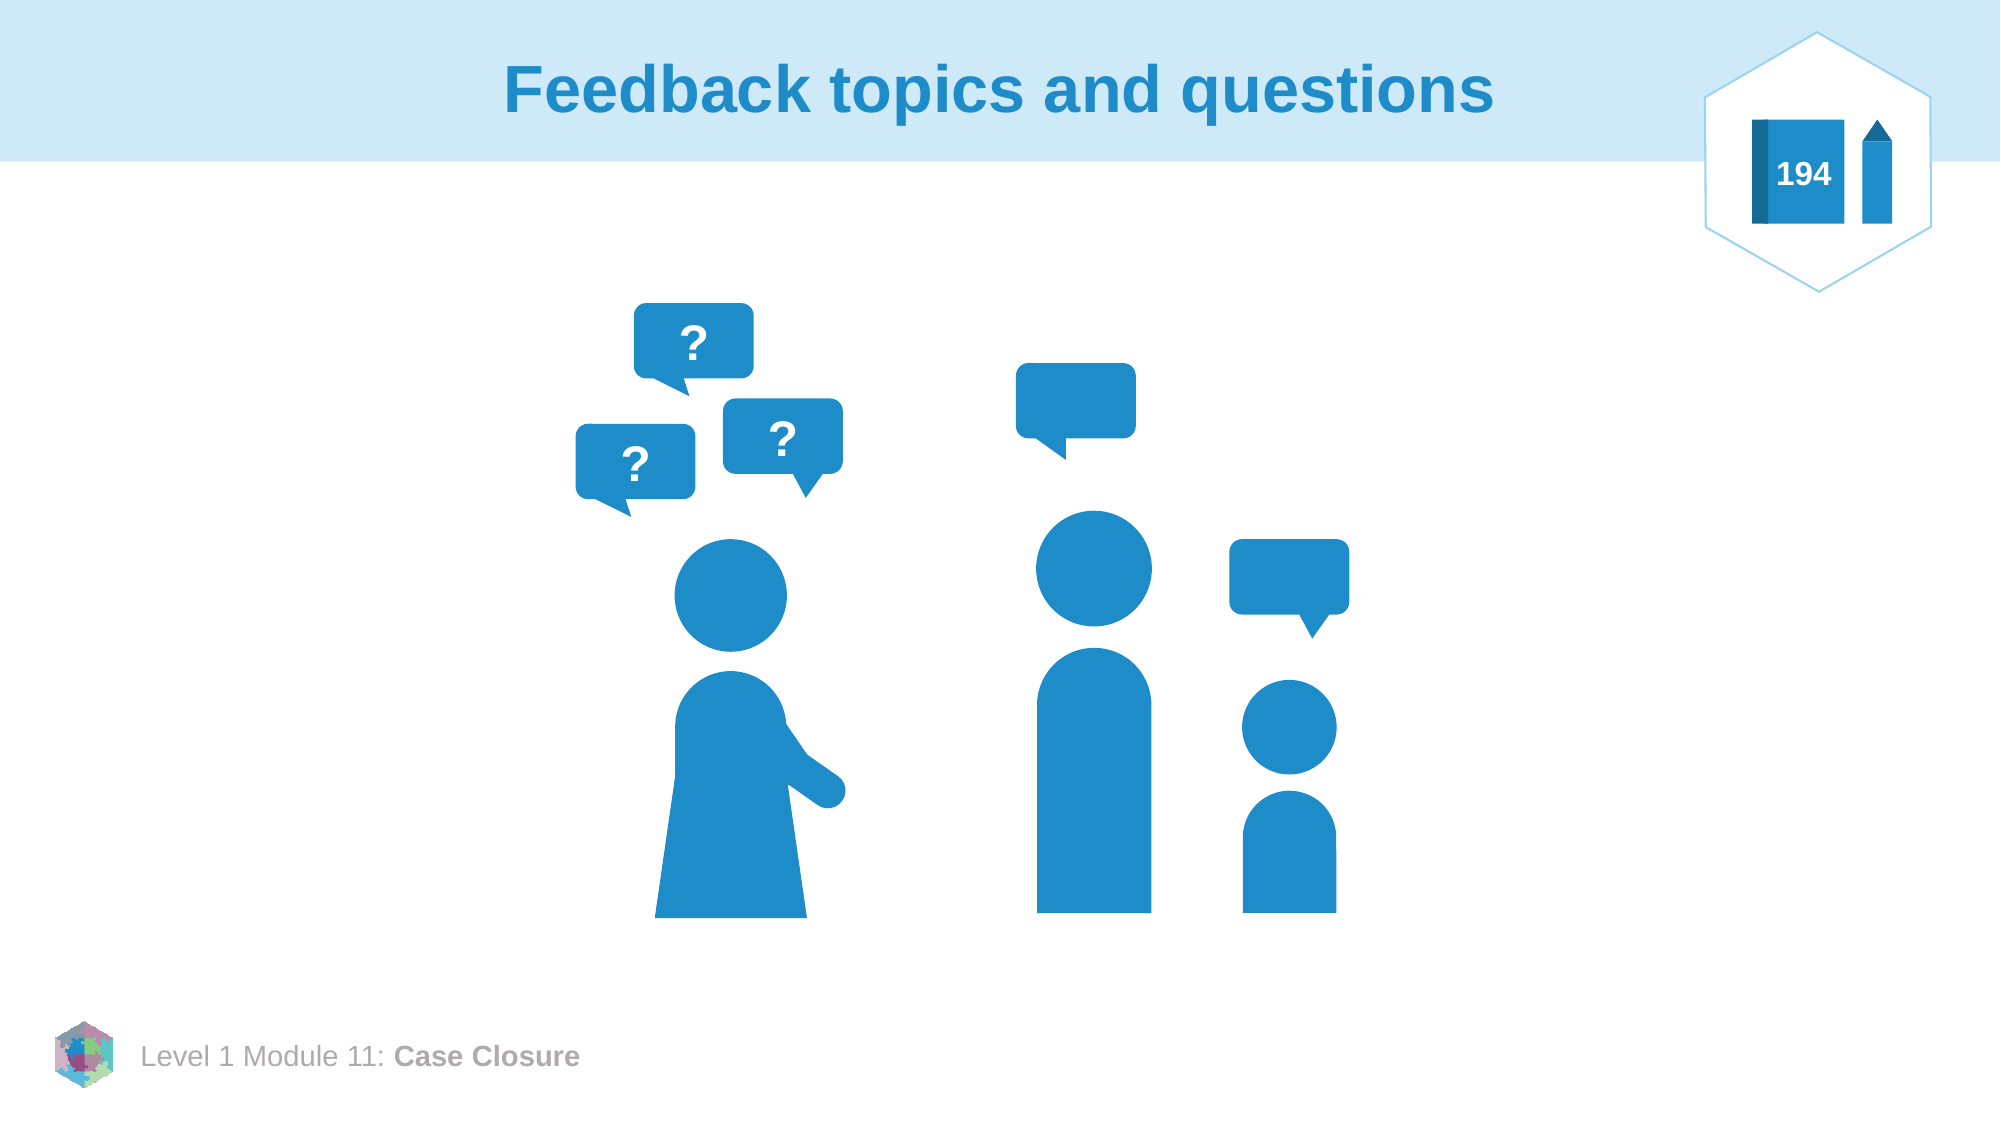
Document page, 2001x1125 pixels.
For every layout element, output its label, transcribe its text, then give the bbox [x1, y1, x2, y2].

text_box [1228, 538, 1351, 641]
title Feedback topics and questions [137, 19, 1863, 163]
text_box [1014, 361, 1137, 462]
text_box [1036, 510, 1152, 913]
text_box ? [721, 397, 844, 500]
text_box ? [632, 301, 755, 399]
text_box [1242, 679, 1337, 913]
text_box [654, 539, 848, 919]
picture [55, 1021, 113, 1088]
text_box ? [574, 422, 697, 519]
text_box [1687, 49, 1949, 275]
